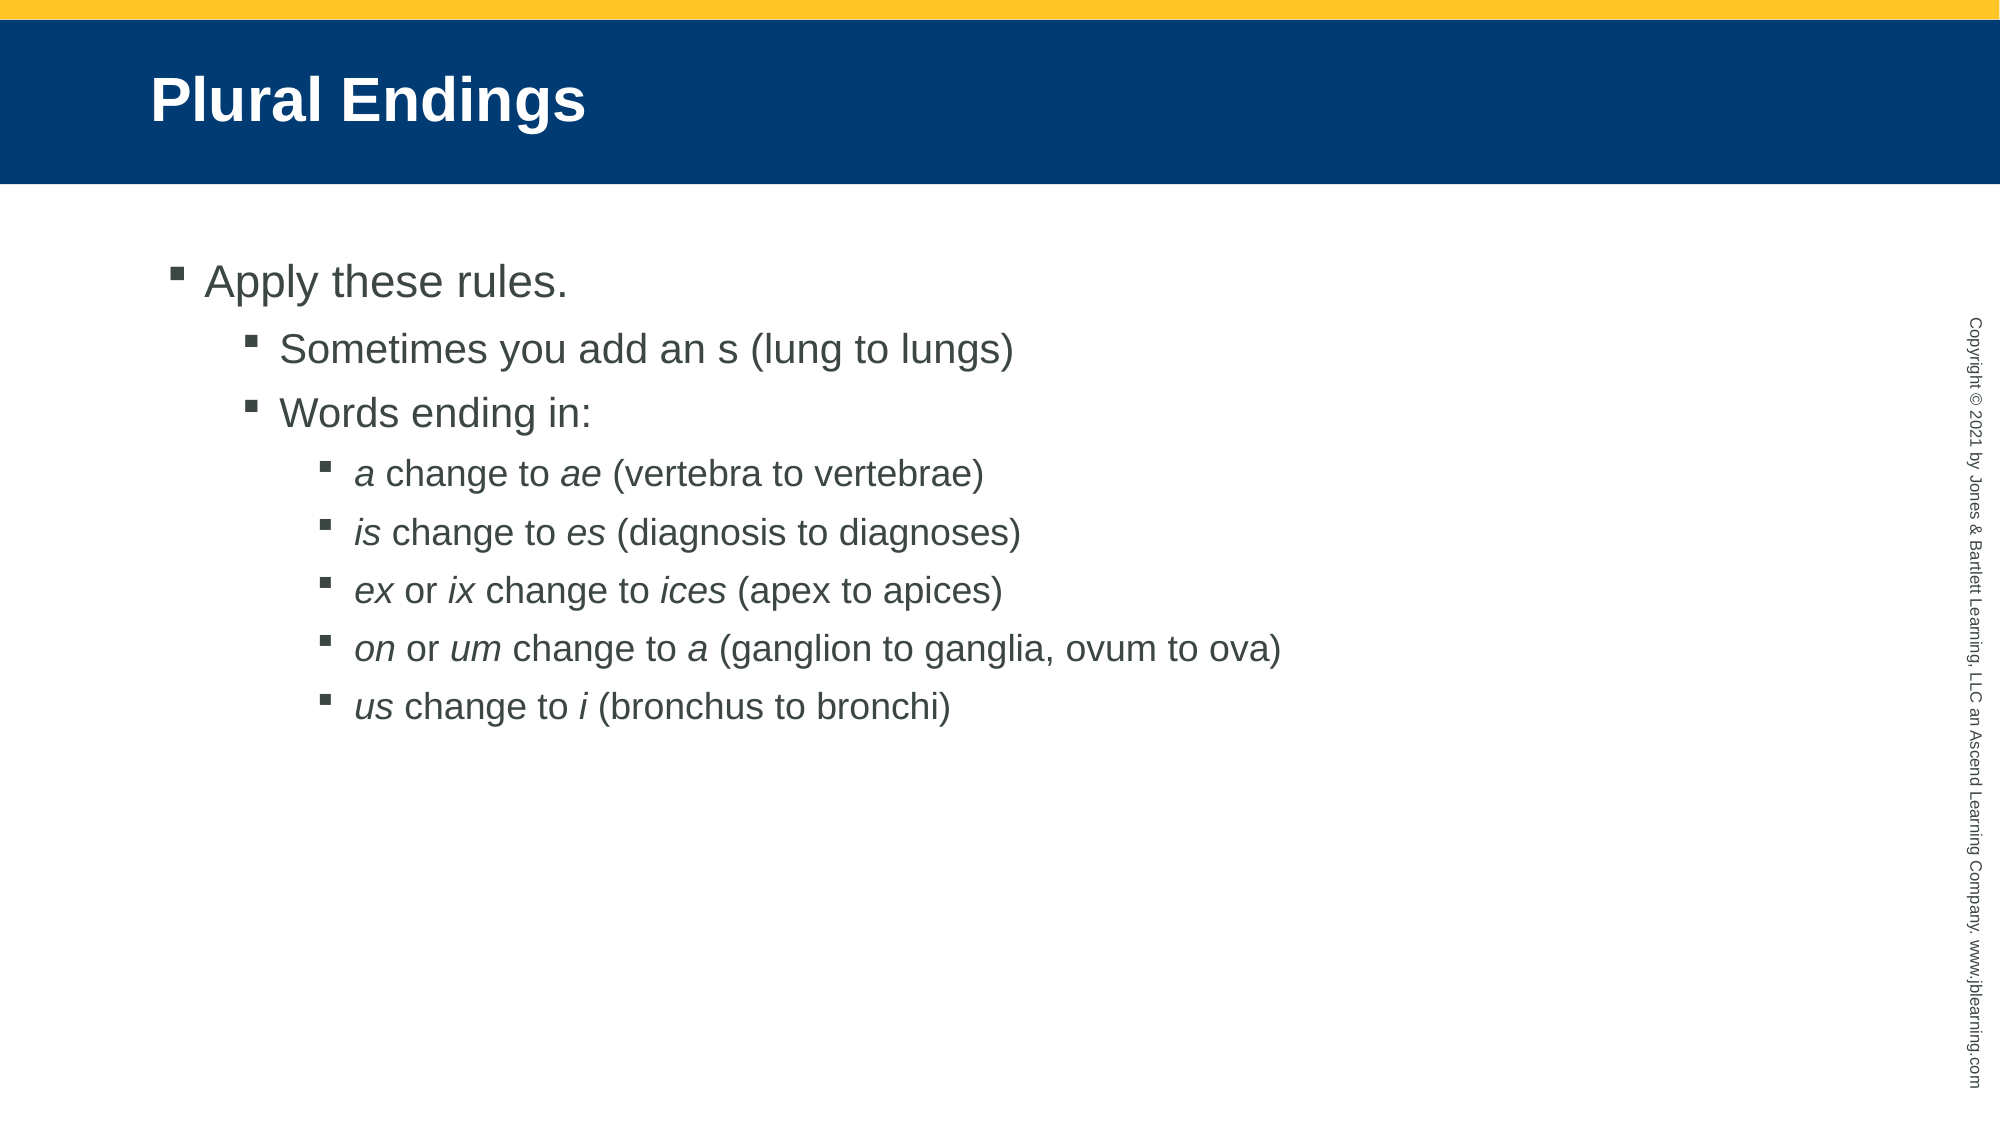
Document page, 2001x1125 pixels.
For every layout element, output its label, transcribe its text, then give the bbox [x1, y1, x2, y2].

list Apply these rules. Sometimes you add an s (lung to lungs) Words ending in: a change to ae (vertebra to vertebrae) is change to es (diagnosis to diagnoses) ex or ix change to ices (apex to apices) on or um change to a (ganglion to ganglia, ovum to ova) us change to i (bronchus to bronchi) [151, 244, 1840, 1016]
title Plural Endings [0, 19, 2000, 185]
